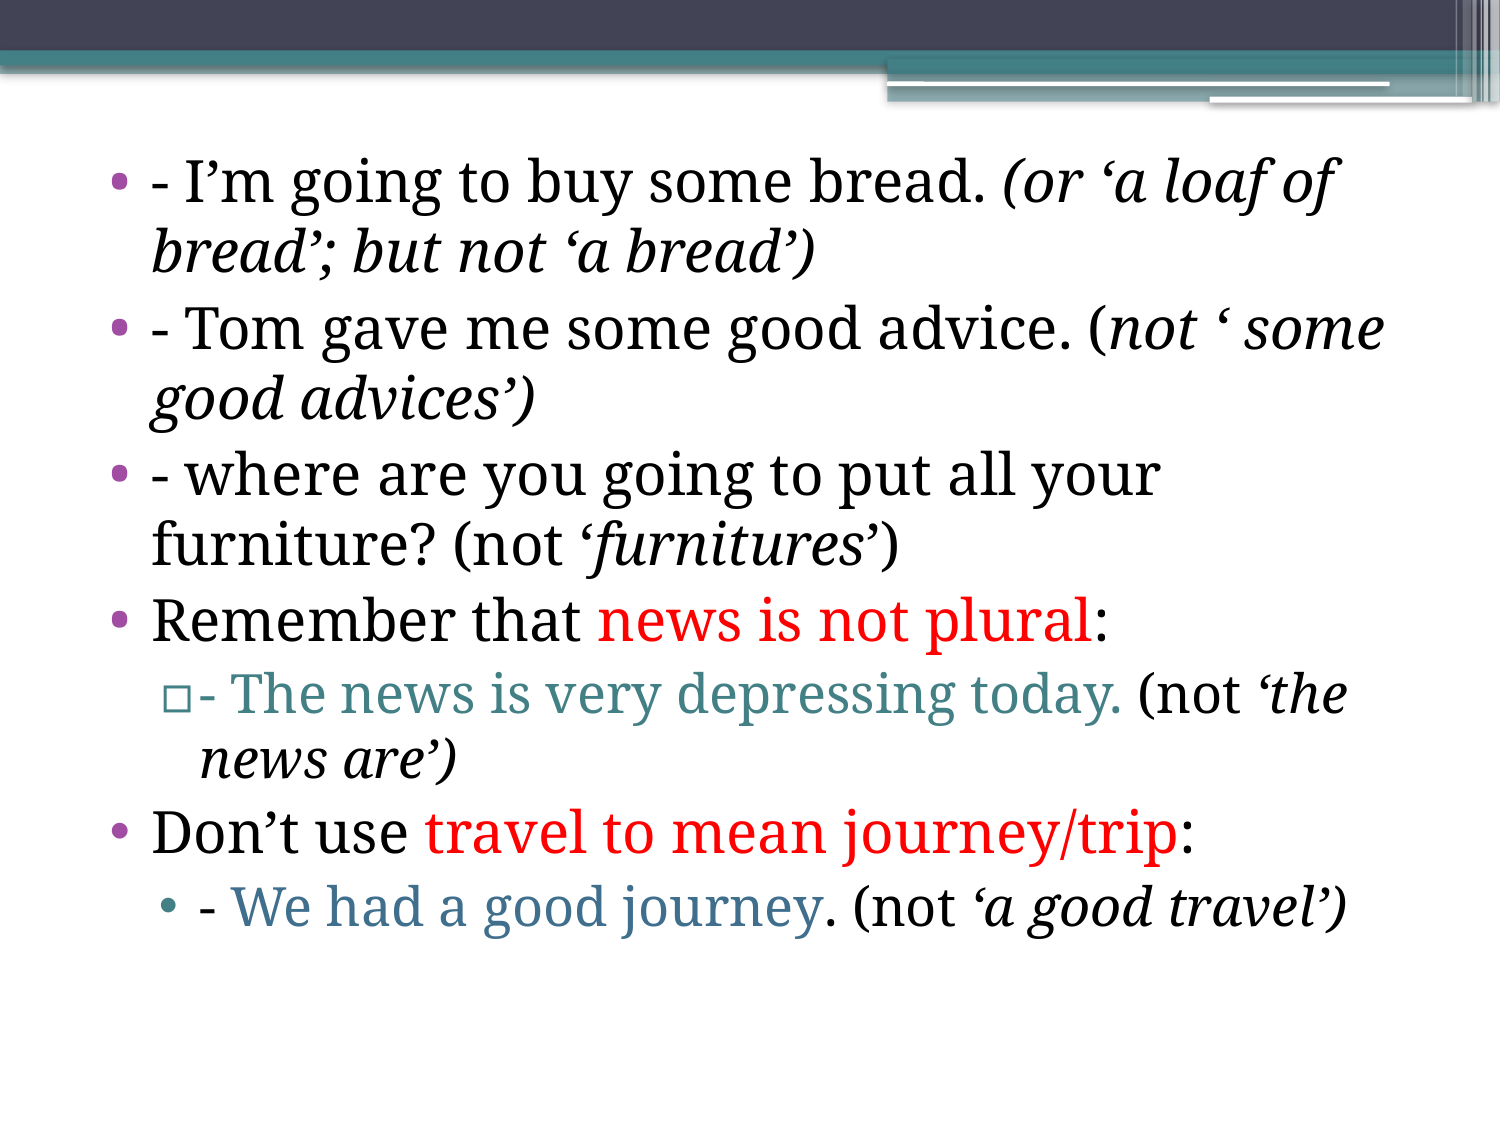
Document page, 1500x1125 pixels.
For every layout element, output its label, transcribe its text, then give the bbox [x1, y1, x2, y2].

list - I’m going to buy some bread. (or ‘a loaf of bread’; but not ‘a bread’) - Tom gave me some good advice. (not ‘ some good advices’) - where are you going to put all your furniture? (not ‘furnitures’) Remember that news is not plural: - The news is very depressing today. (not ‘the news are’) Don’t use travel to mean journey/trip: - We had a good journey. (not ‘a good travel’) [76, 137, 1427, 1047]
